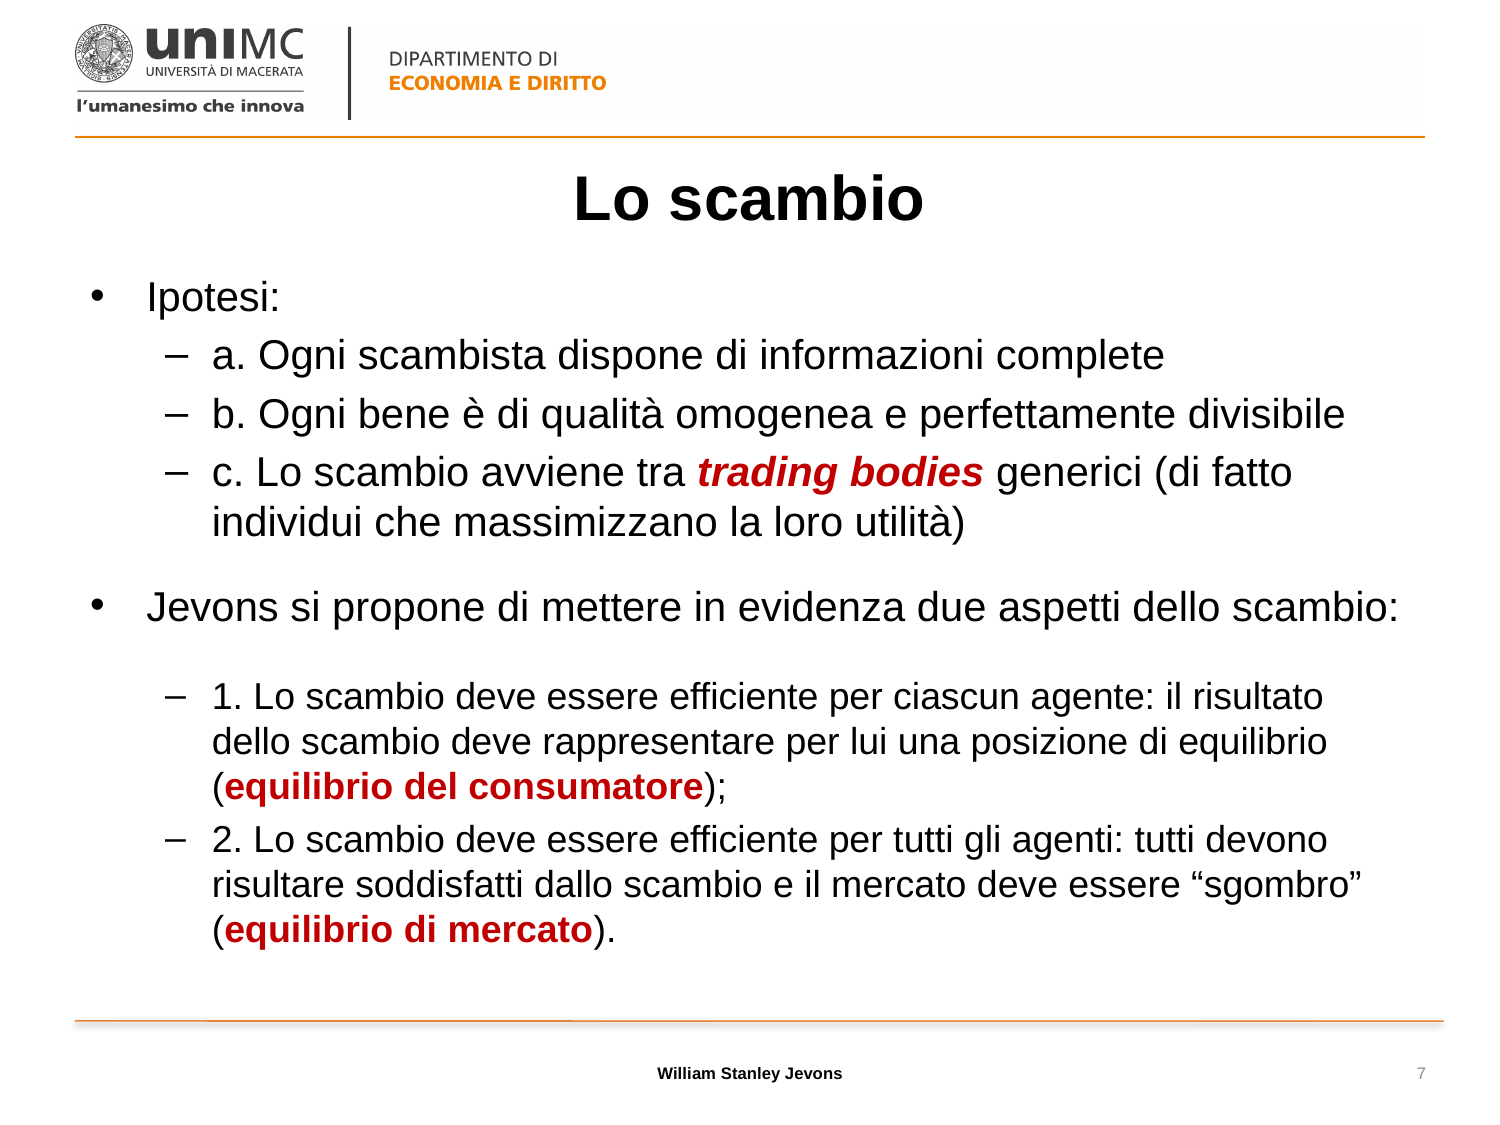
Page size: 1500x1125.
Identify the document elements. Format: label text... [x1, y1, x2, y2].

title Lo scambio [75, 149, 1425, 241]
picture [75, 24, 1425, 138]
slide_number 7 [1091, 1042, 1442, 1103]
list Ipotesi: a. Ogni scambista dispone di informazioni complete b. Ogni bene è di qualità omogenea e perfettamente divisibile c. Lo scambio avviene tra trading bodies generici (di fatto individui che massimizzano la loro utilità) Jevons si propone di mettere in evidenza due aspetti dello scambio: 1. Lo scambio deve essere efficiente per ciascun agente: il risultato dello scambio deve rappresentare per lui una posizione di equilibrio (equilibrio del consumatore); 2. Lo scambio deve essere efficiente per tutti gli agenti: tutti devono risultare soddisfatti dallo scambio e il mercato deve essere “sgombro” (equilibrio di mercato). [75, 262, 1425, 1005]
footer William Stanley Jevons [512, 1042, 988, 1103]
